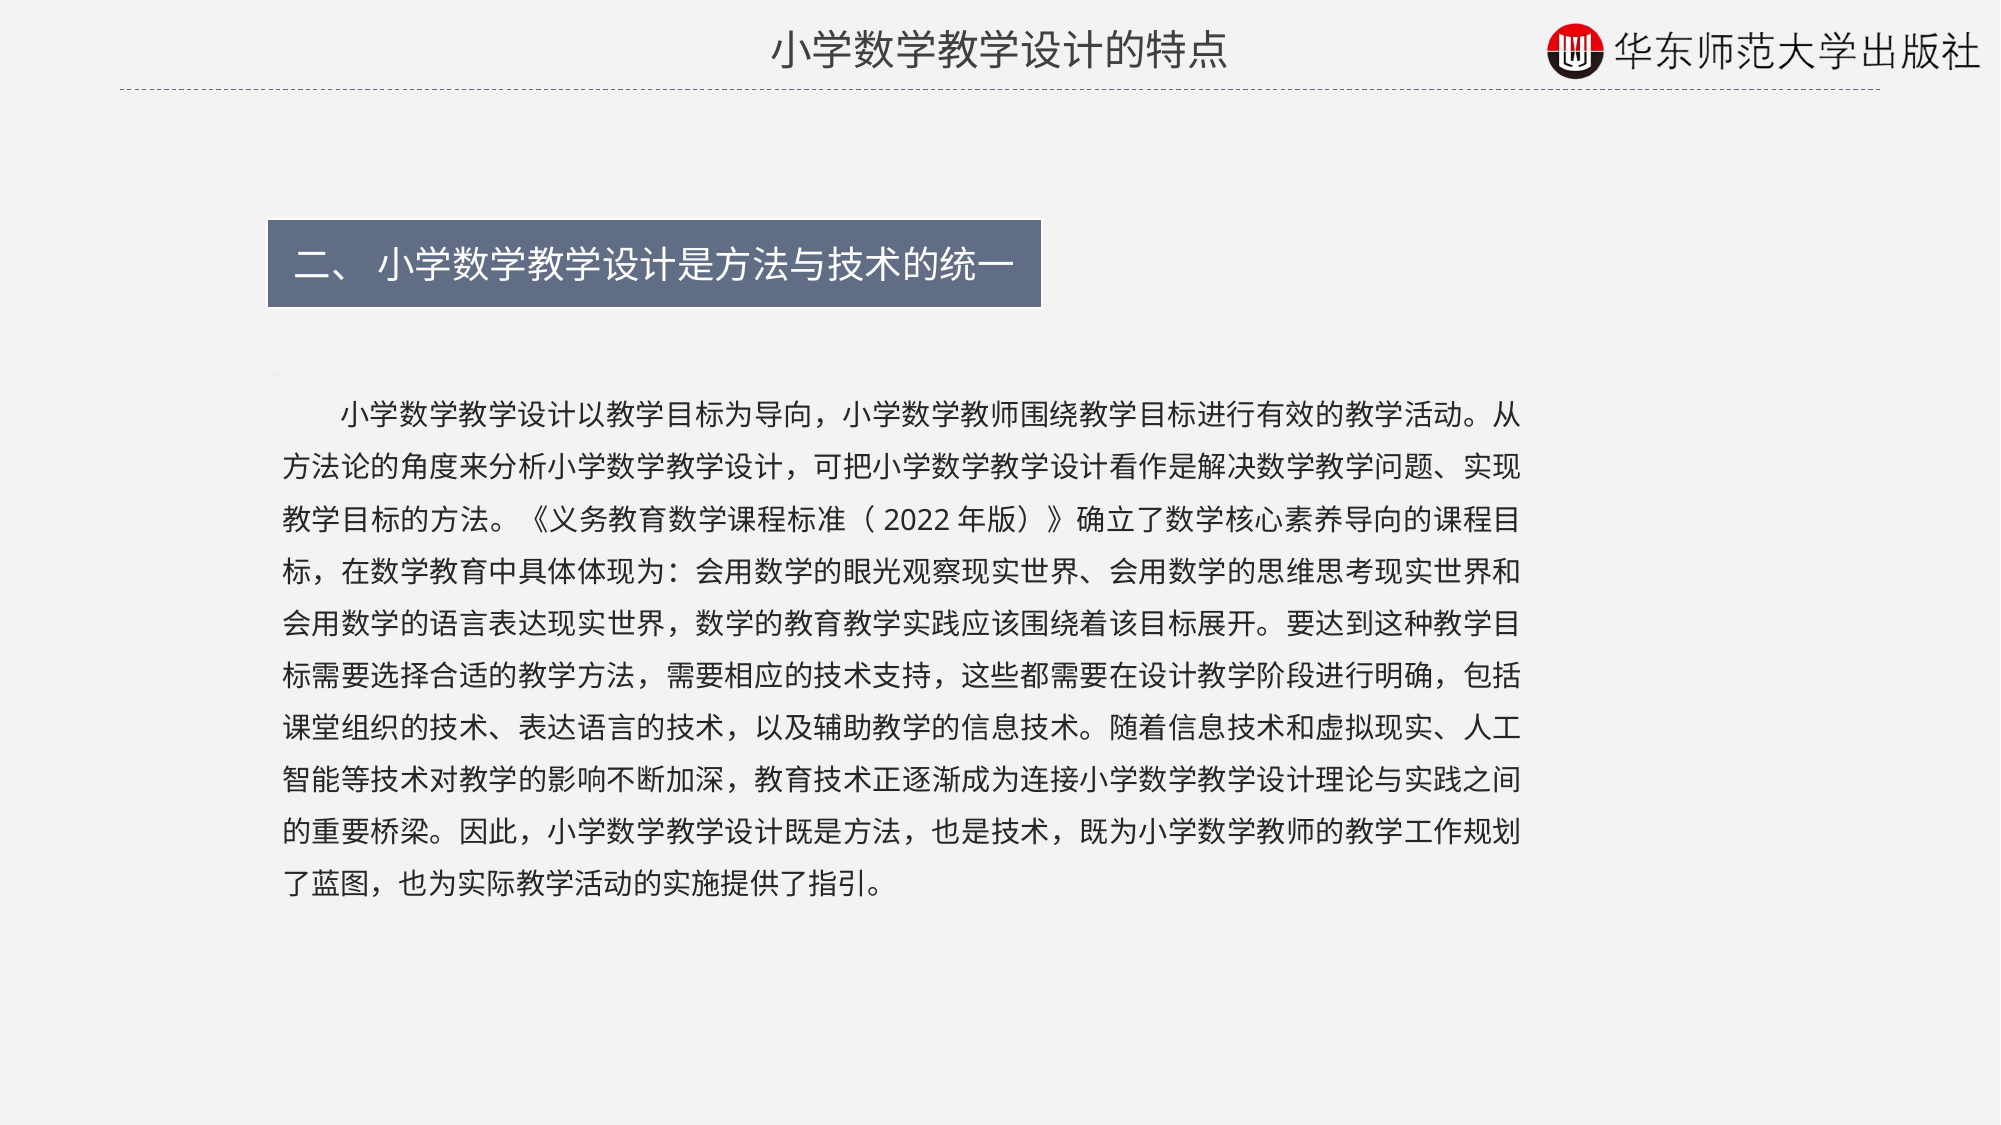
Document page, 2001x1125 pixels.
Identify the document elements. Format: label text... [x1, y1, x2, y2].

text_box 小学数学教学设计的特点 [680, 23, 1320, 74]
text_box 小学数学教学设计以教学目标为导向，小学数学教师围绕教学目标进行有效的教学活动。从方法论的角度来分析小学数学教学设计，可把小学数学教学设计看作是解决数学教学问题、实现教学目标的方法。《义务教育数学课程标准（2022年版）》确立了数学核心素养导向的课程目标，在数学教育中具体体现为：会用数学的眼光观察现实世界、会用数学的思维思考现实世界和会用数学的语言表达现实世界，数学的教育教学实践应该围绕着该目标展开。要达到这种教学目标需要选择合适的教学方法，需要相应的技术支持，这些都需要在设计教学阶段进行明确，包括课堂组织的技术、表达语言的技术，以及辅助教学的信息技术。随着信息技术和虚拟现实、人工智能等技术对教学的影响不断加深，教育技术正逐渐成为连接小学数学教学设计理论与实践之间的重要桥梁。因此，小学数学教学设计既是方法，也是技术，既为小学数学教师的教学工作规划了蓝图，也为实际教学活动的实施提供了指引。 [267, 372, 1537, 908]
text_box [1536, 13, 1989, 83]
text_box 二、 小学数学教学设计是方法与技术的统一 [266, 218, 1043, 309]
